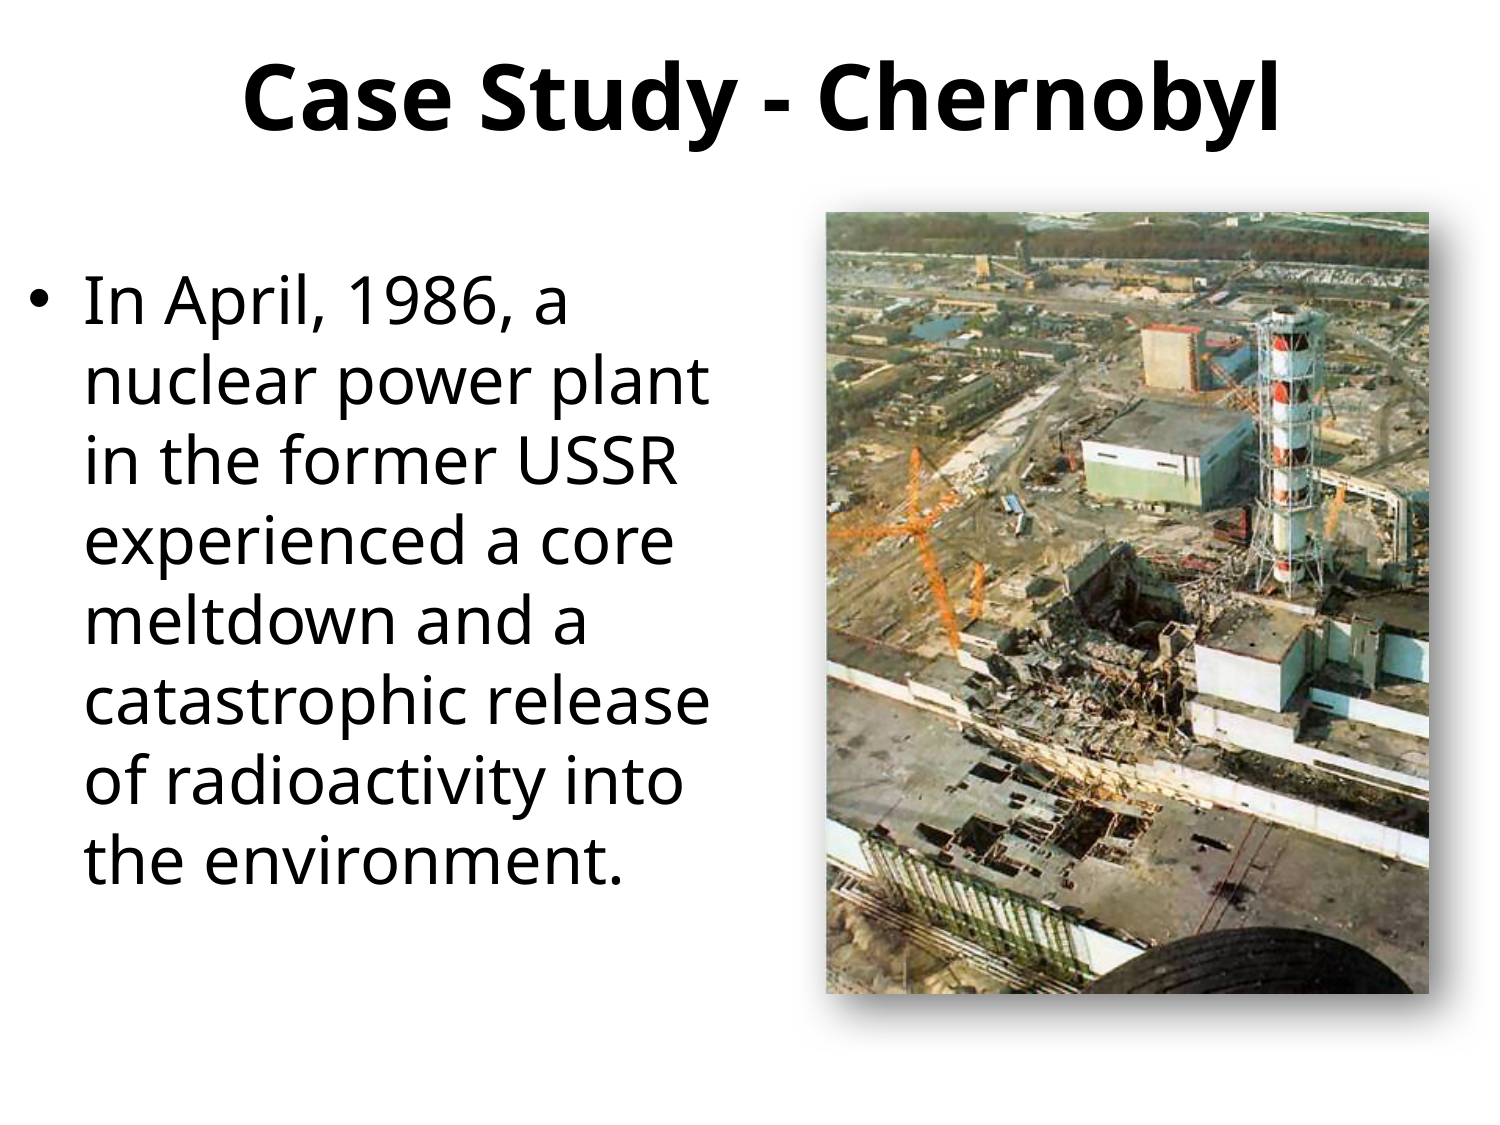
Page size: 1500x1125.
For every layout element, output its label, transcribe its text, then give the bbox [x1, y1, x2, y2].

list In April, 1986, a nuclear power plant in the former USSR experienced a core meltdown and a catastrophic release of radioactivity into the environment. [12, 249, 800, 963]
title Case Study - Chernobyl [87, 0, 1438, 188]
picture [824, 212, 1429, 994]
